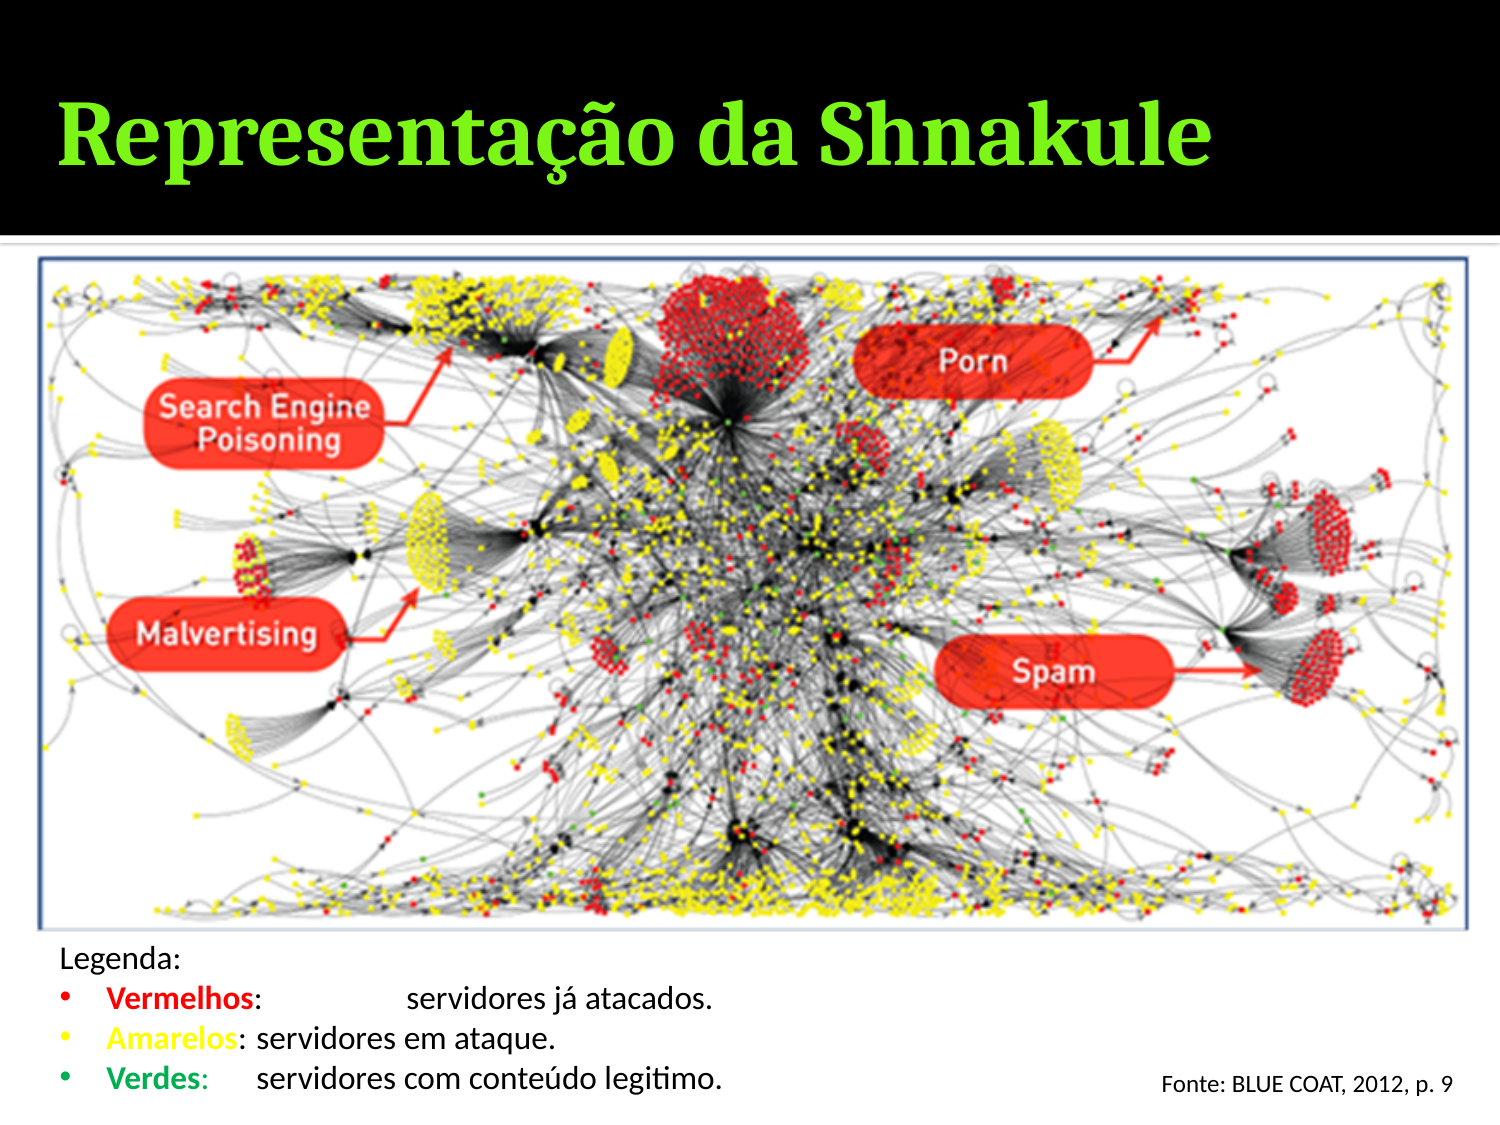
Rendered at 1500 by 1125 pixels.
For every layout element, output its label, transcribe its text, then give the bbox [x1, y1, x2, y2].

title Representação da Shnakule [41, 25, 1459, 231]
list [35, 255, 1471, 933]
text_box Fonte: BLUE COAT, 2012, p. 9 [1146, 1059, 1469, 1105]
text_box Legenda: Vermelhos: servidores já atacados. Amarelos: servidores em ataque. Verdes: servidores com conteúdo legitimo. [44, 942, 739, 1104]
